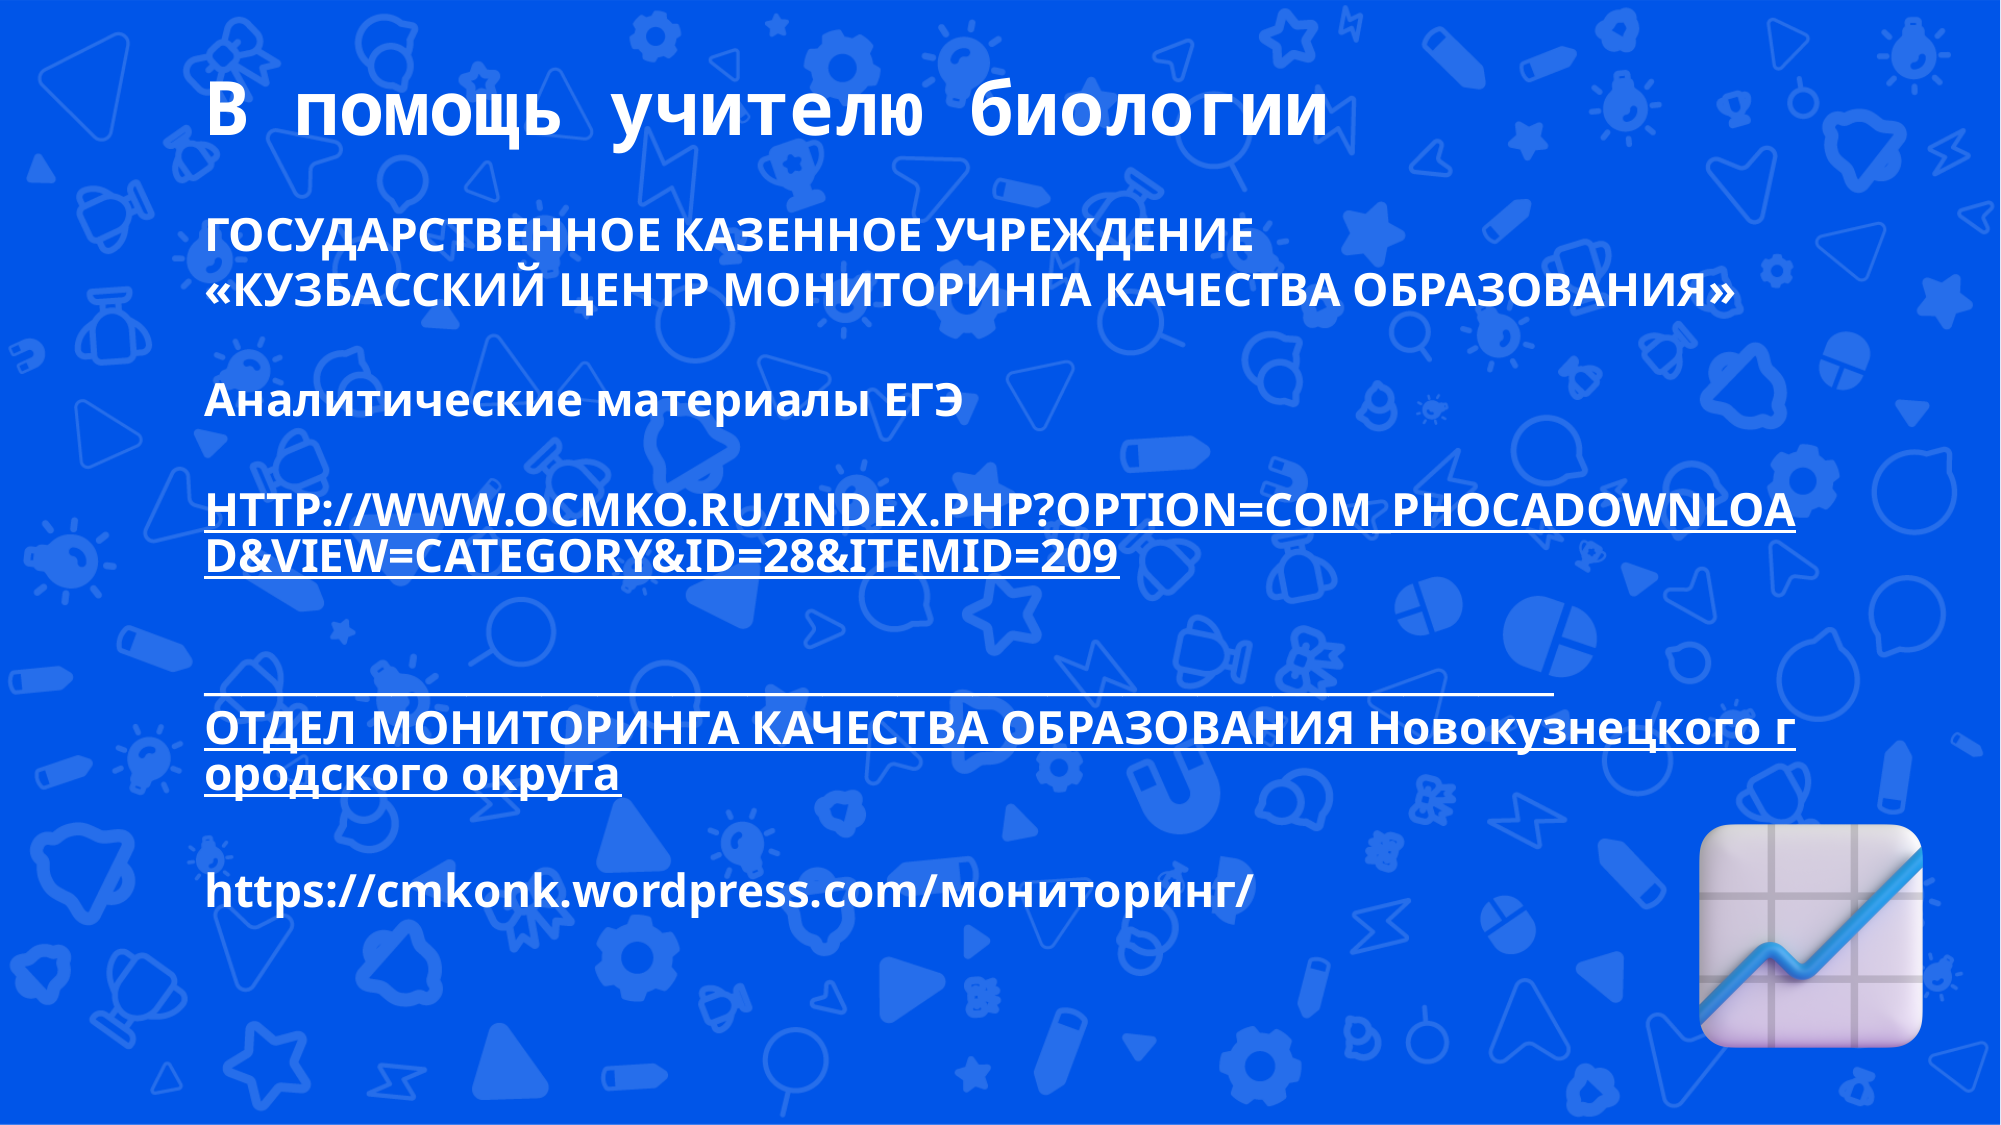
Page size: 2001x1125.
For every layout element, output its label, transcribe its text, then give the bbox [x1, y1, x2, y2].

picture [0, 0, 2001, 1125]
text_box В помощь учителю биологии Государственное Казенное Учреждение «Кузбасский центр мониторинга качества образования» Аналитические материалы ЕГЭ http://www.ocmko.ru/index.php?option=com_phocadownload&view=category&id=28&Itemid=209 ________________________________________________________________________ ОТДЕЛ МОНИТОРИНГА КАЧЕСТВА ОБРАЗОВАНИЯ Новокузнецкого городского округа https://cmkonk.wordpress.com/мониторинг/ [189, 61, 1827, 1125]
